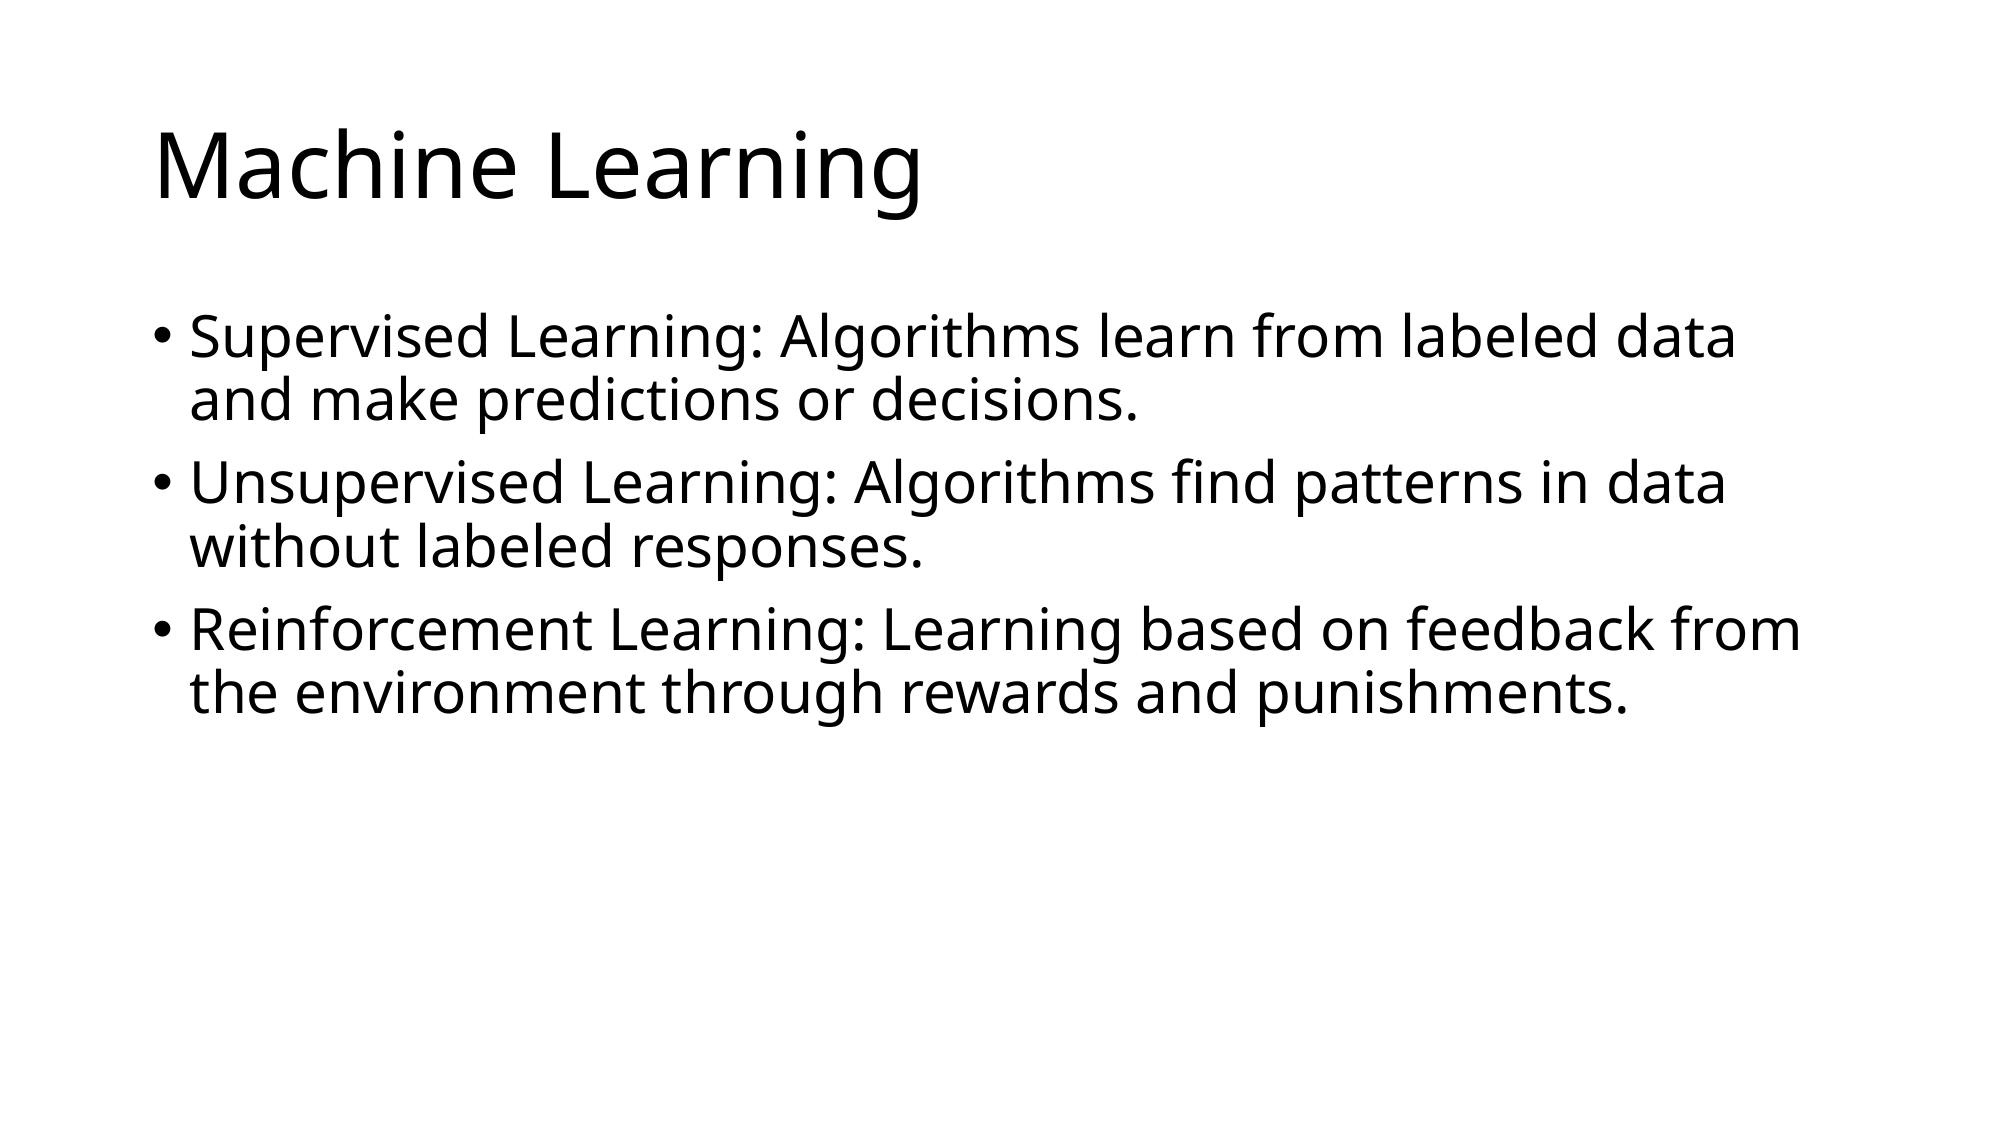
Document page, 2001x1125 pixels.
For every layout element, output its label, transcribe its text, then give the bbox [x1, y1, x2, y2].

title Machine Learning [137, 59, 1863, 278]
list Supervised Learning: Algorithms learn from labeled data and make predictions or decisions. Unsupervised Learning: Algorithms find patterns in data without labeled responses. Reinforcement Learning: Learning based on feedback from the environment through rewards and punishments. [137, 299, 1863, 1014]
